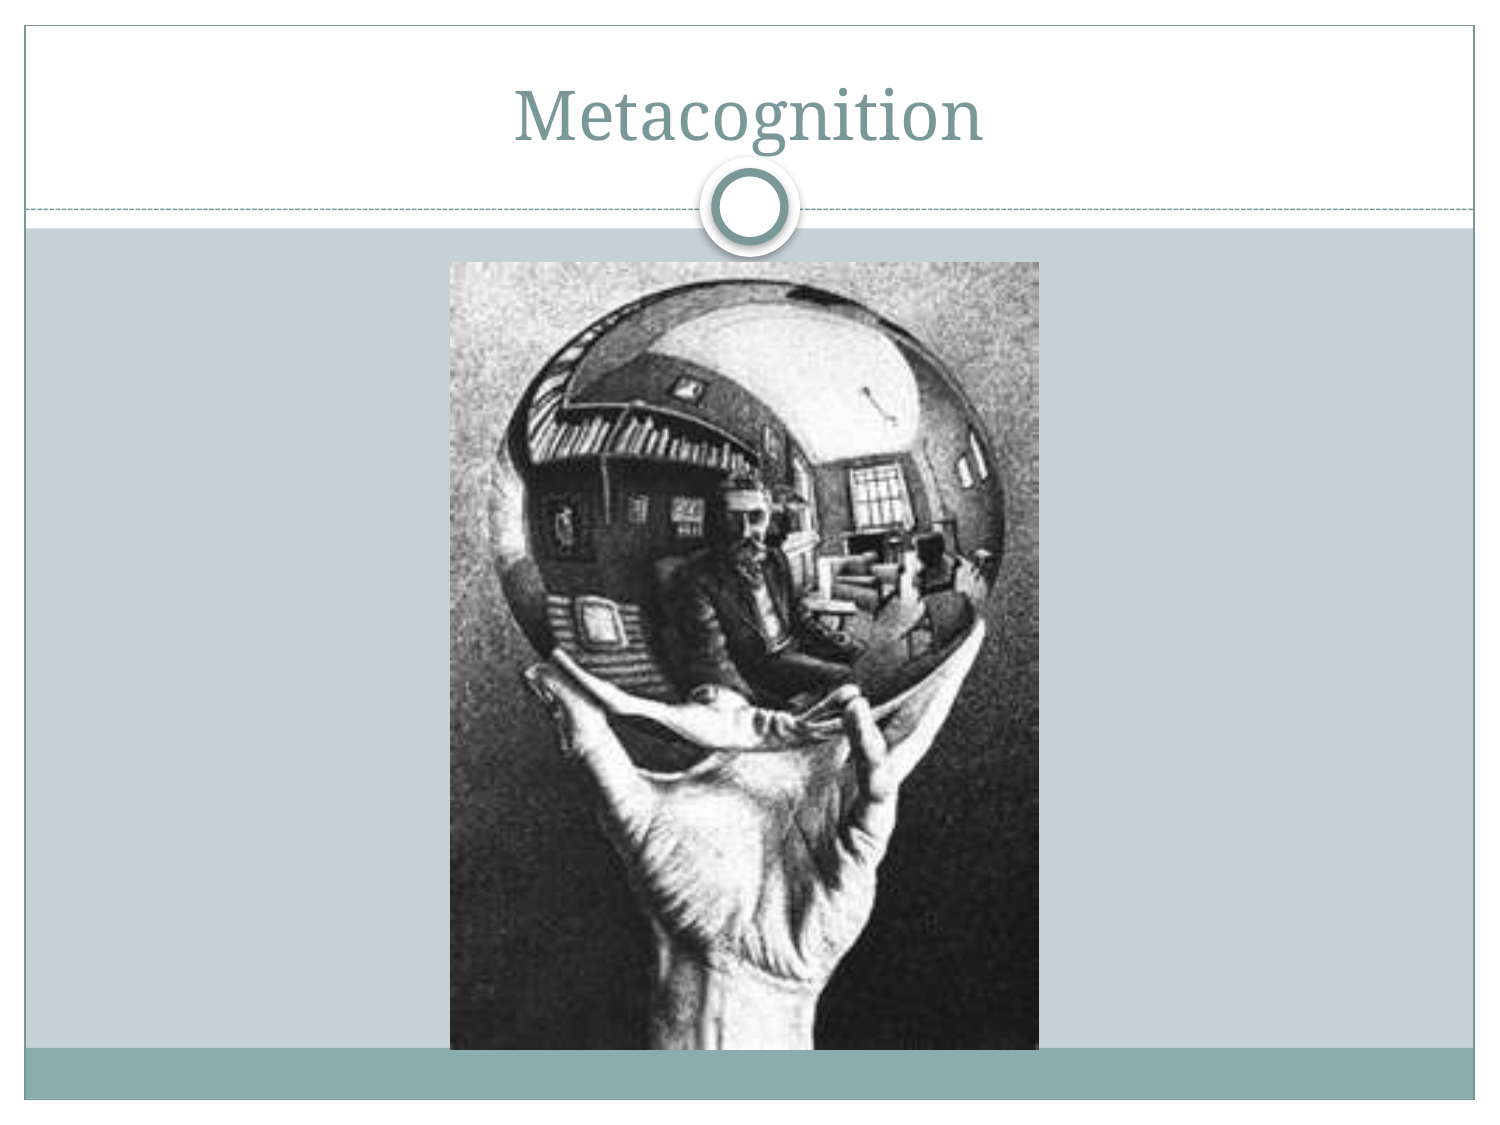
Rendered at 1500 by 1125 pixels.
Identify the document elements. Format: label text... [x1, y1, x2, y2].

title Metacognition [49, 37, 1450, 162]
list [449, 262, 1039, 1051]
